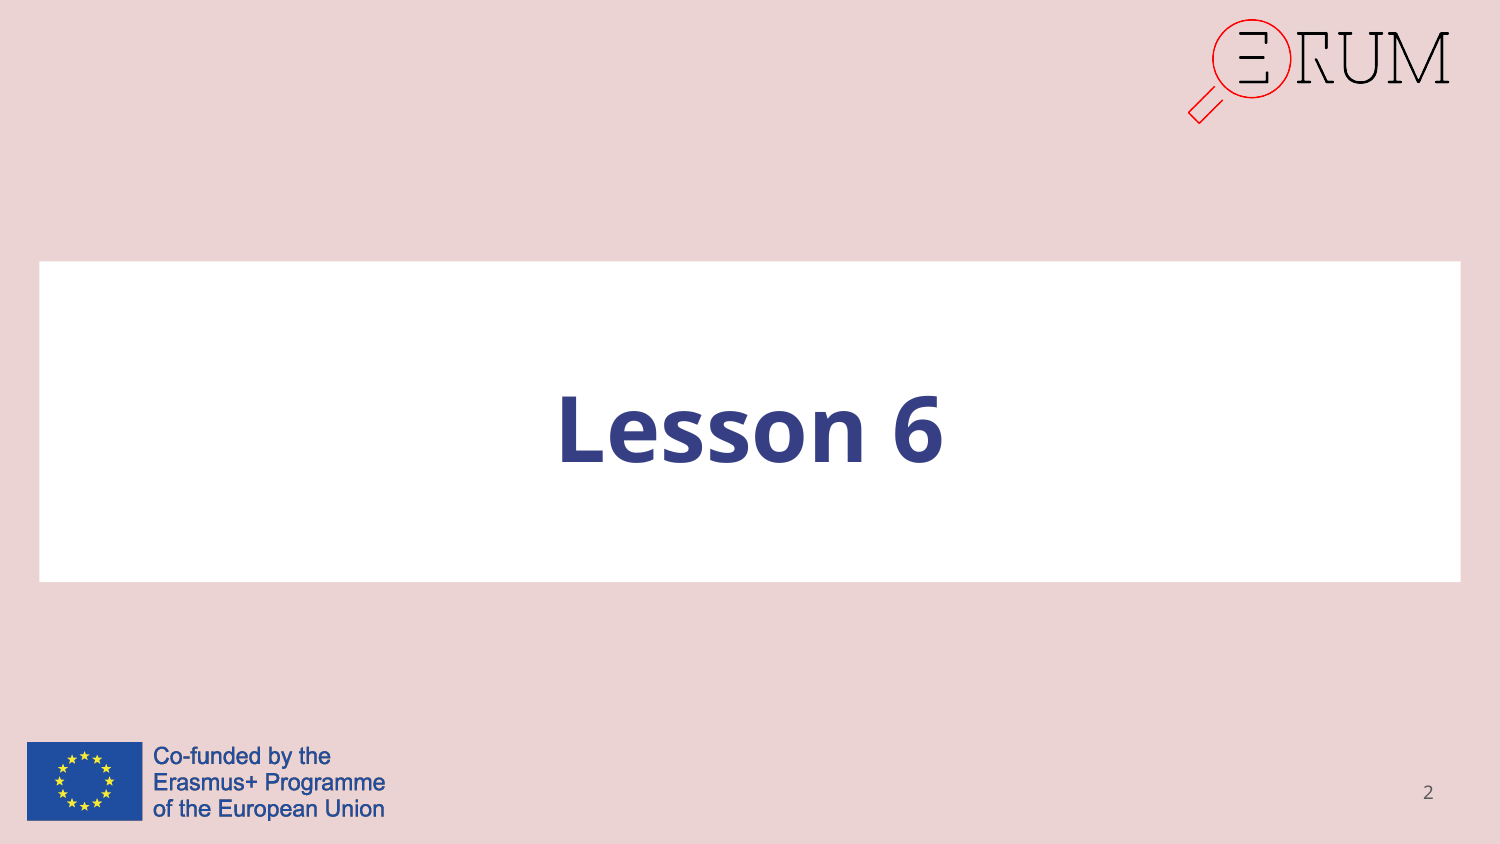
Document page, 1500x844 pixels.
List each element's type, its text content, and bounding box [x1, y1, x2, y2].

picture [1136, 0, 1500, 137]
title Lesson 6 [192, 355, 1308, 489]
picture [27, 742, 385, 821]
slide_number 2 [1358, 761, 1449, 826]
list [39, 261, 1461, 583]
